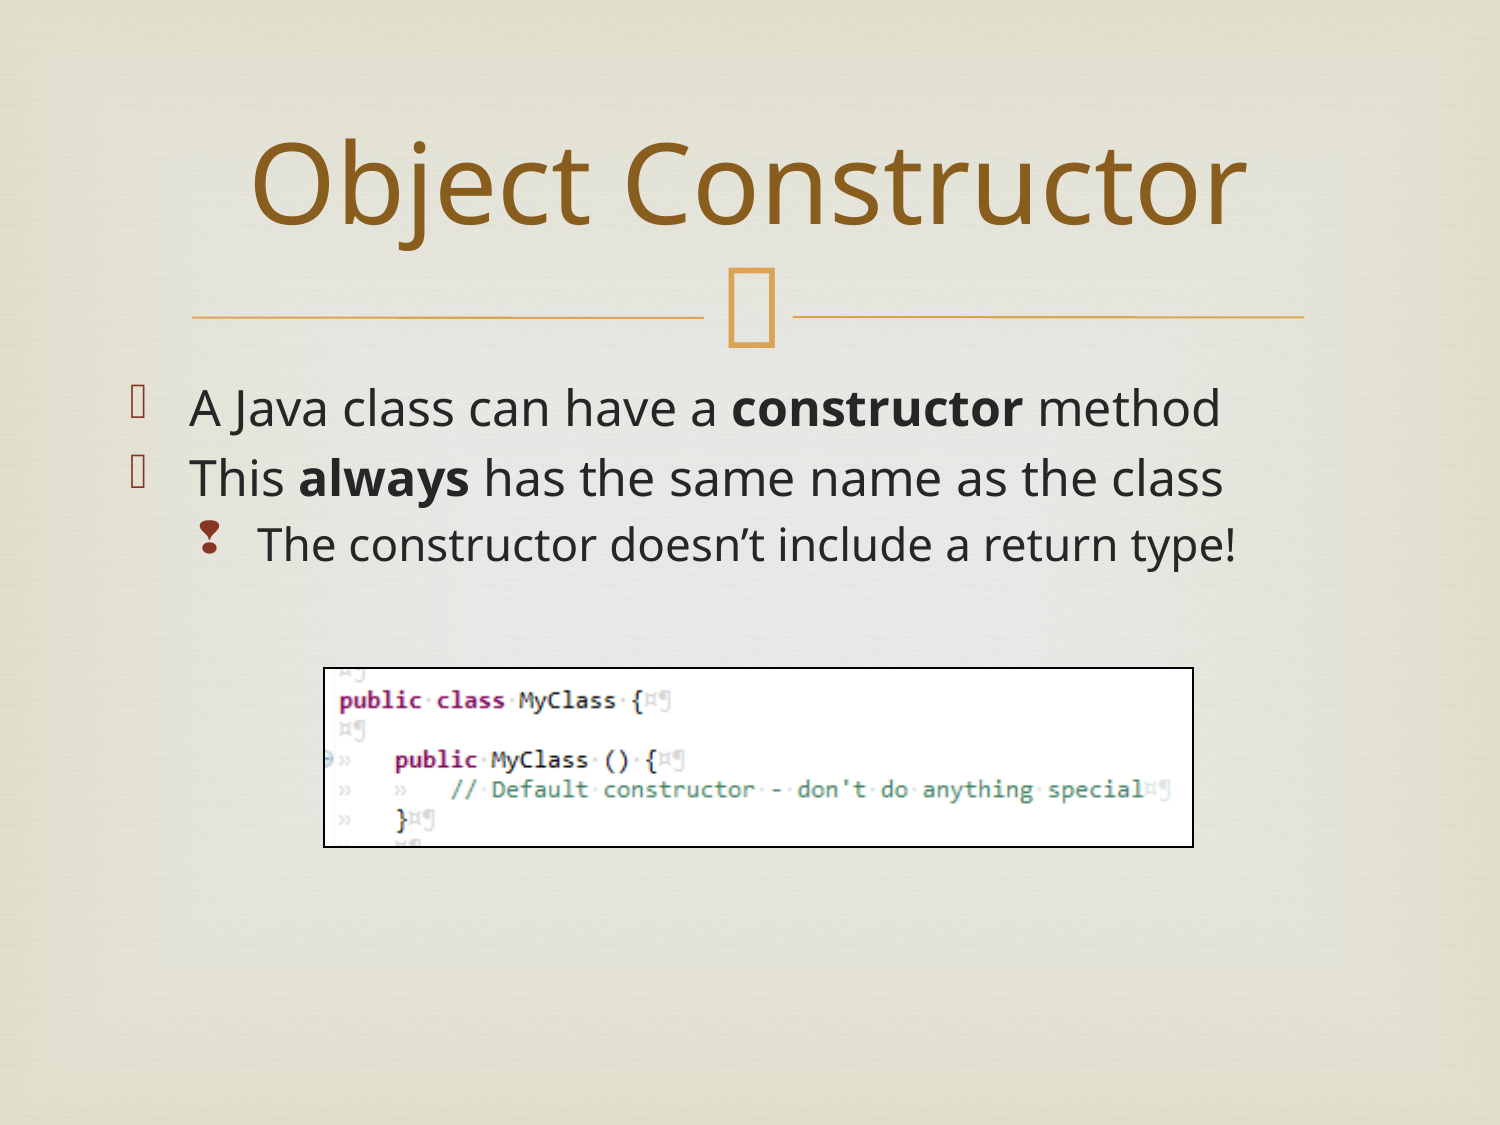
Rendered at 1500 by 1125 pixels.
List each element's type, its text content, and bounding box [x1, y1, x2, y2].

picture [324, 668, 1193, 847]
title Object Constructor [112, 93, 1386, 267]
list A Java class can have a constructor method This always has the same name as the class The constructor doesn’t include a return type! [114, 368, 1386, 1005]
